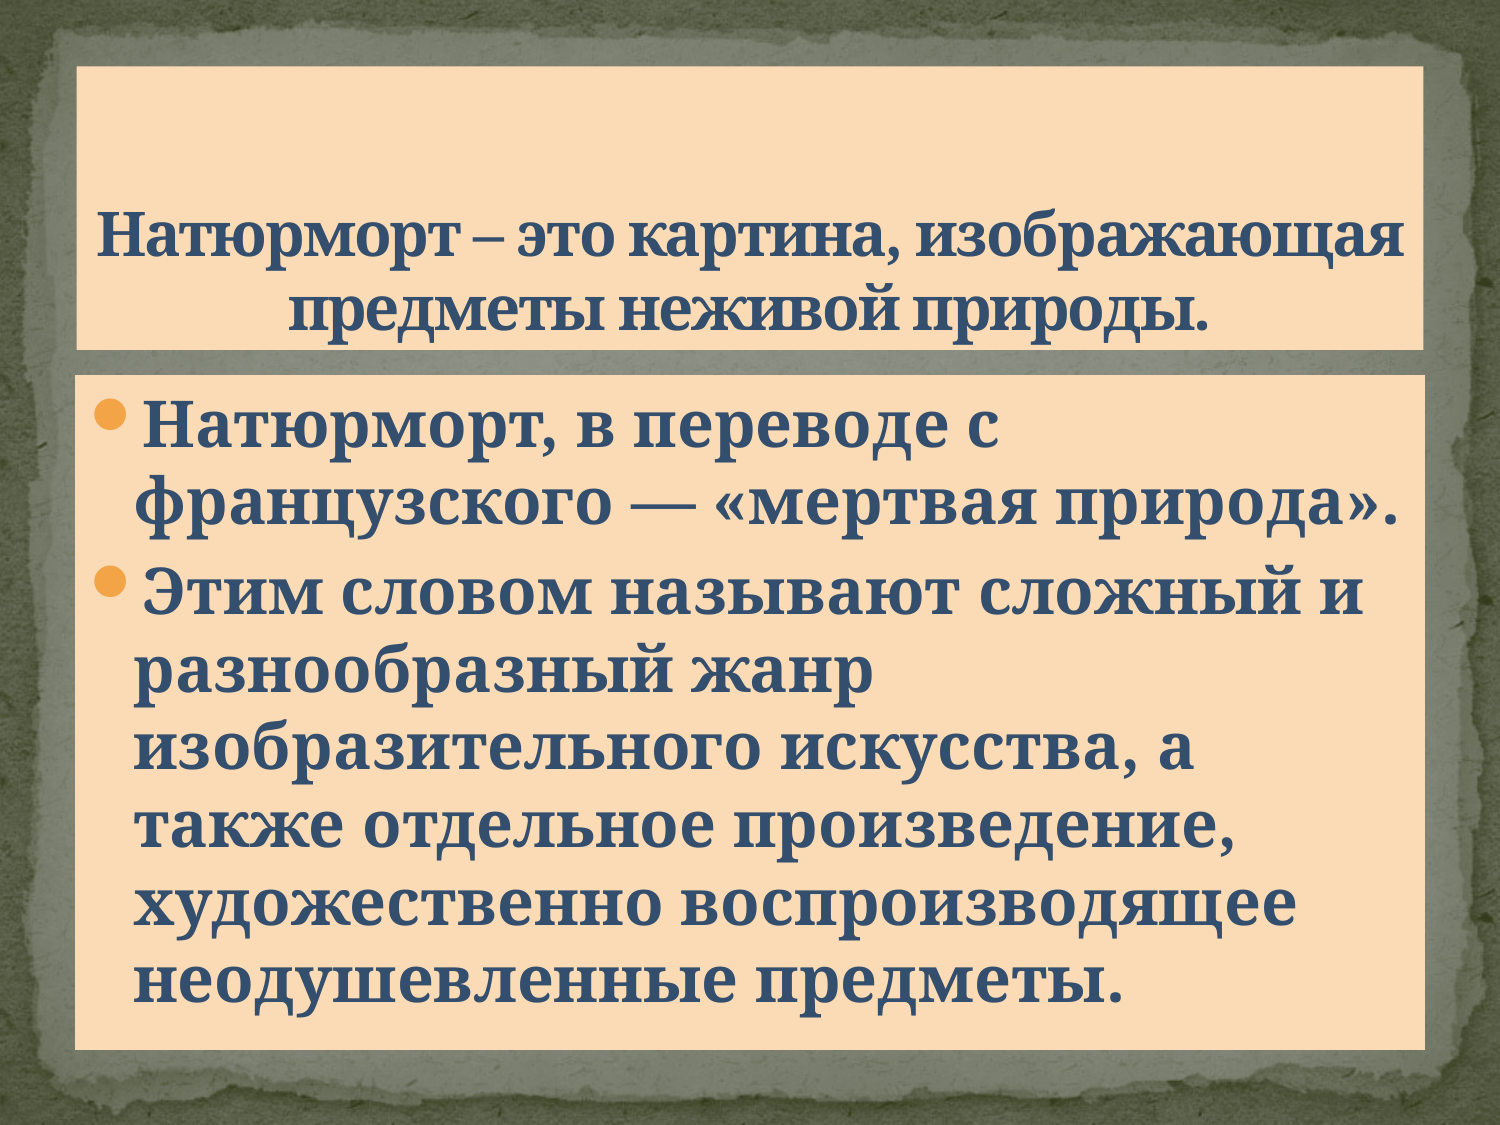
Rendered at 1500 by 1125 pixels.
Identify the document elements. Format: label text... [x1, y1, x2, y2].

title Натюрморт – это картина, изображающая предметы неживой природы. [76, 66, 1424, 350]
list Натюрморт, в переводе с французского — «мертвая природа». Этим словом называют сложный и разнообразный жанр изобразительного искусства, а также отдельное произведение, художественно воспроизводящее неодушевленные предметы. [75, 375, 1425, 1050]
